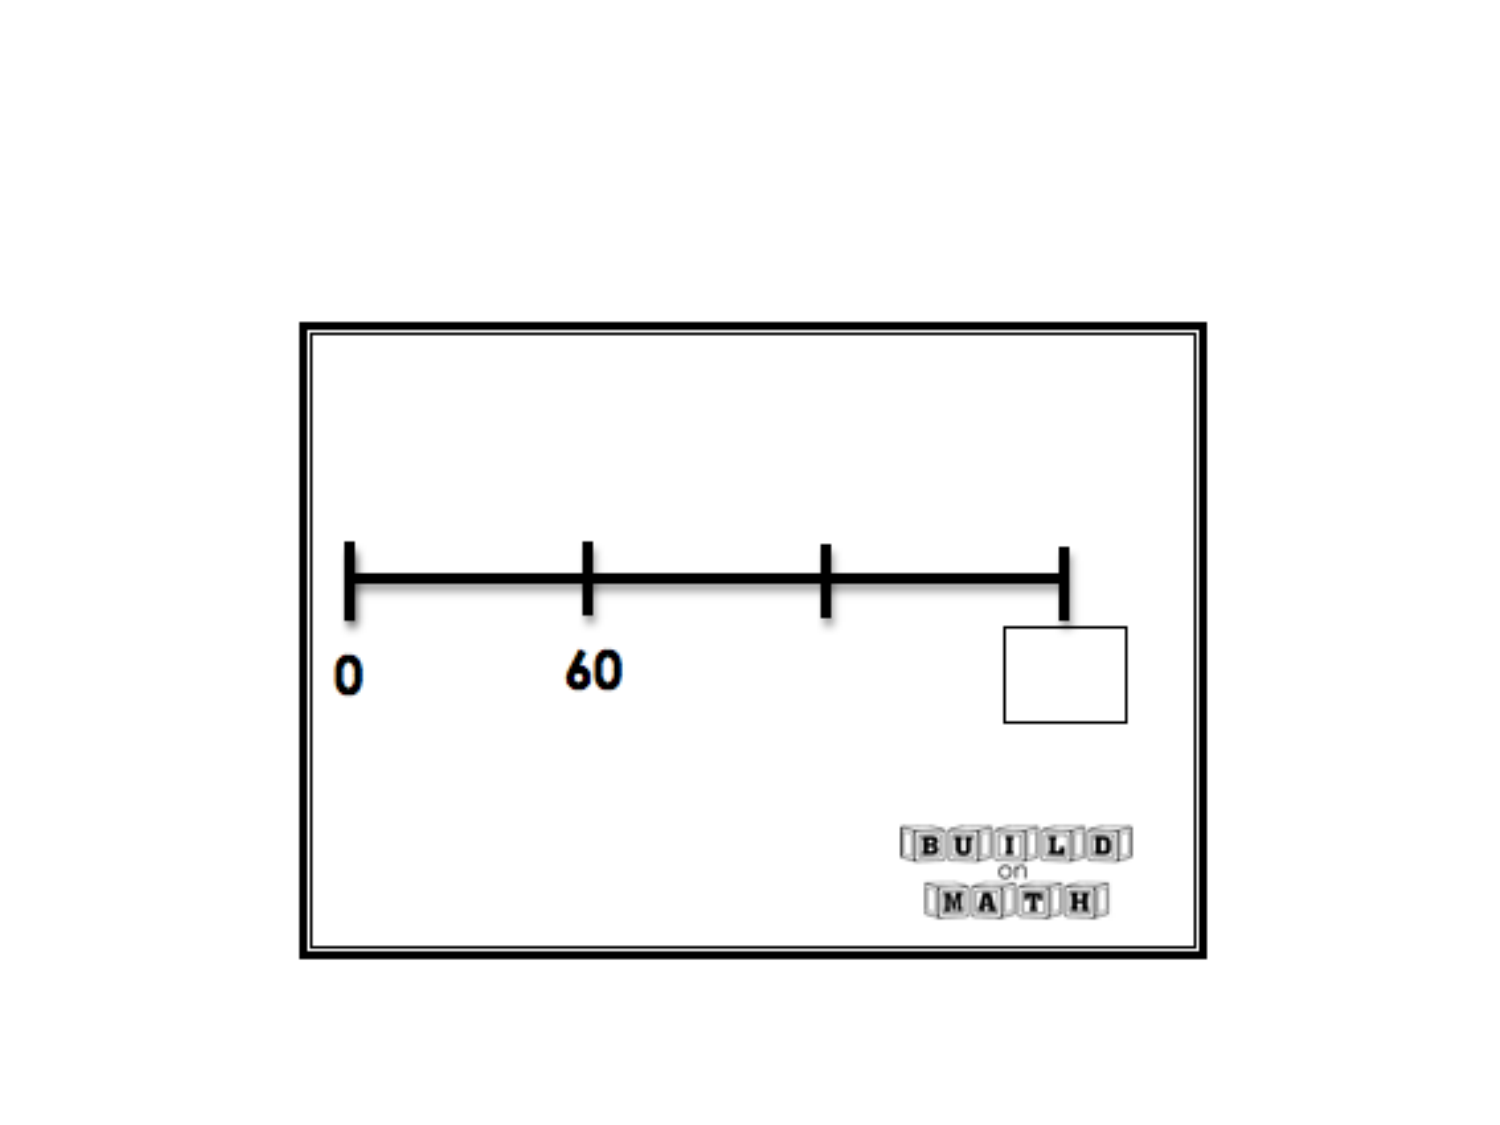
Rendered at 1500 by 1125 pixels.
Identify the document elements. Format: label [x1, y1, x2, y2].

list [74, 262, 1426, 1006]
